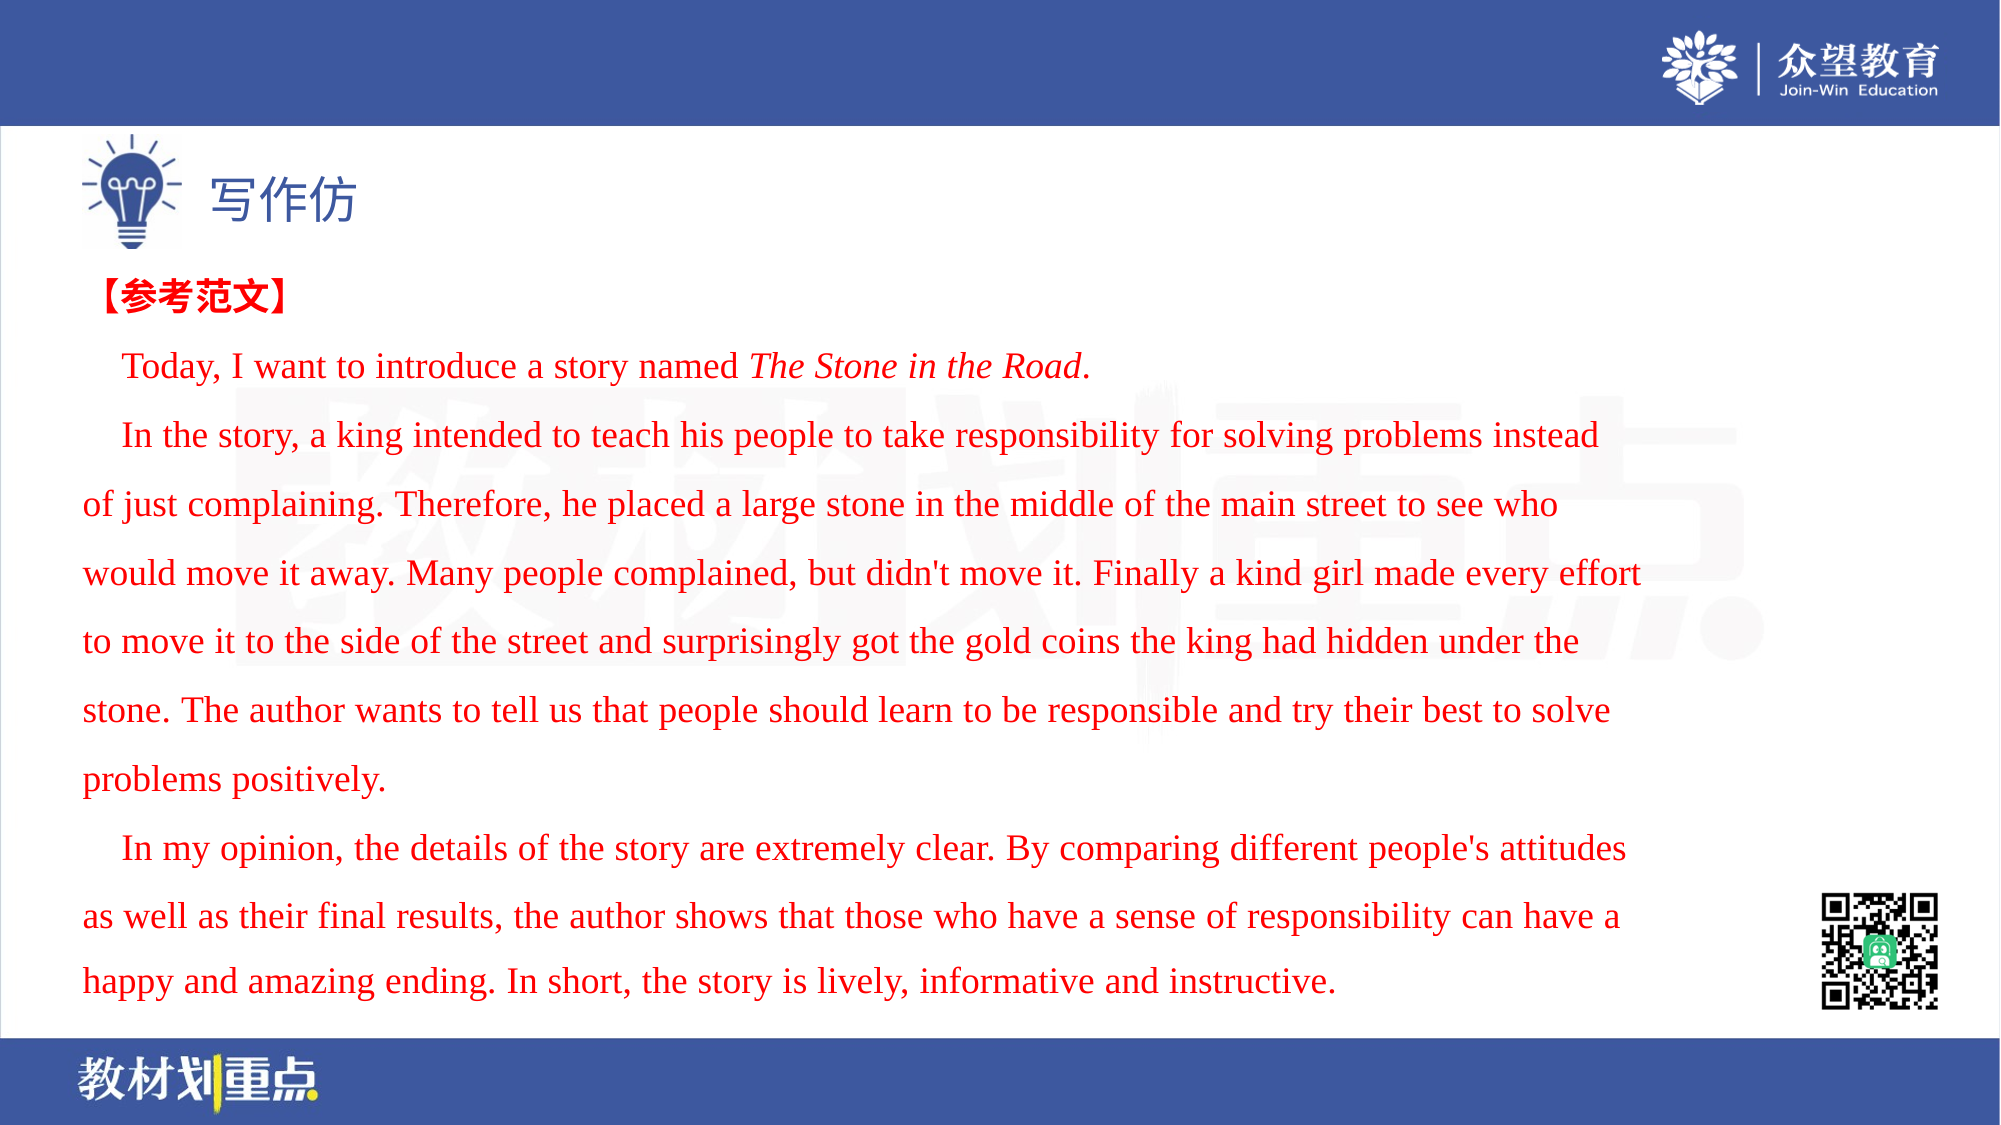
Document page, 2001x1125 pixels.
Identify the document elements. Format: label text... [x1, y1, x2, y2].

text_box 【参考范文】 Today, I want to introduce a story named The Stone in the Road. In the story, a king intended to teach his people to take responsibility for solving problems instead of just complaining. Therefore, he placed a large stone in the middle of the main street to see who would move it away. Many people complained, but didn't move it. Finally a kind girl made every effort to move it to the side of the street and surprisingly got the gold coins the king had hidden under the stone. The author wants to tell us that people should learn to be responsible and try their best to solve problems positively. In my opinion, the details of the story are extremely clear. By comparing different people's attitudes as well as their final results, the author shows that those who have a sense of responsibility can have a happy and amazing ending. In short, the story is lively, informative and instructive. [82, 248, 1817, 995]
picture [0, 0, 2000, 1125]
